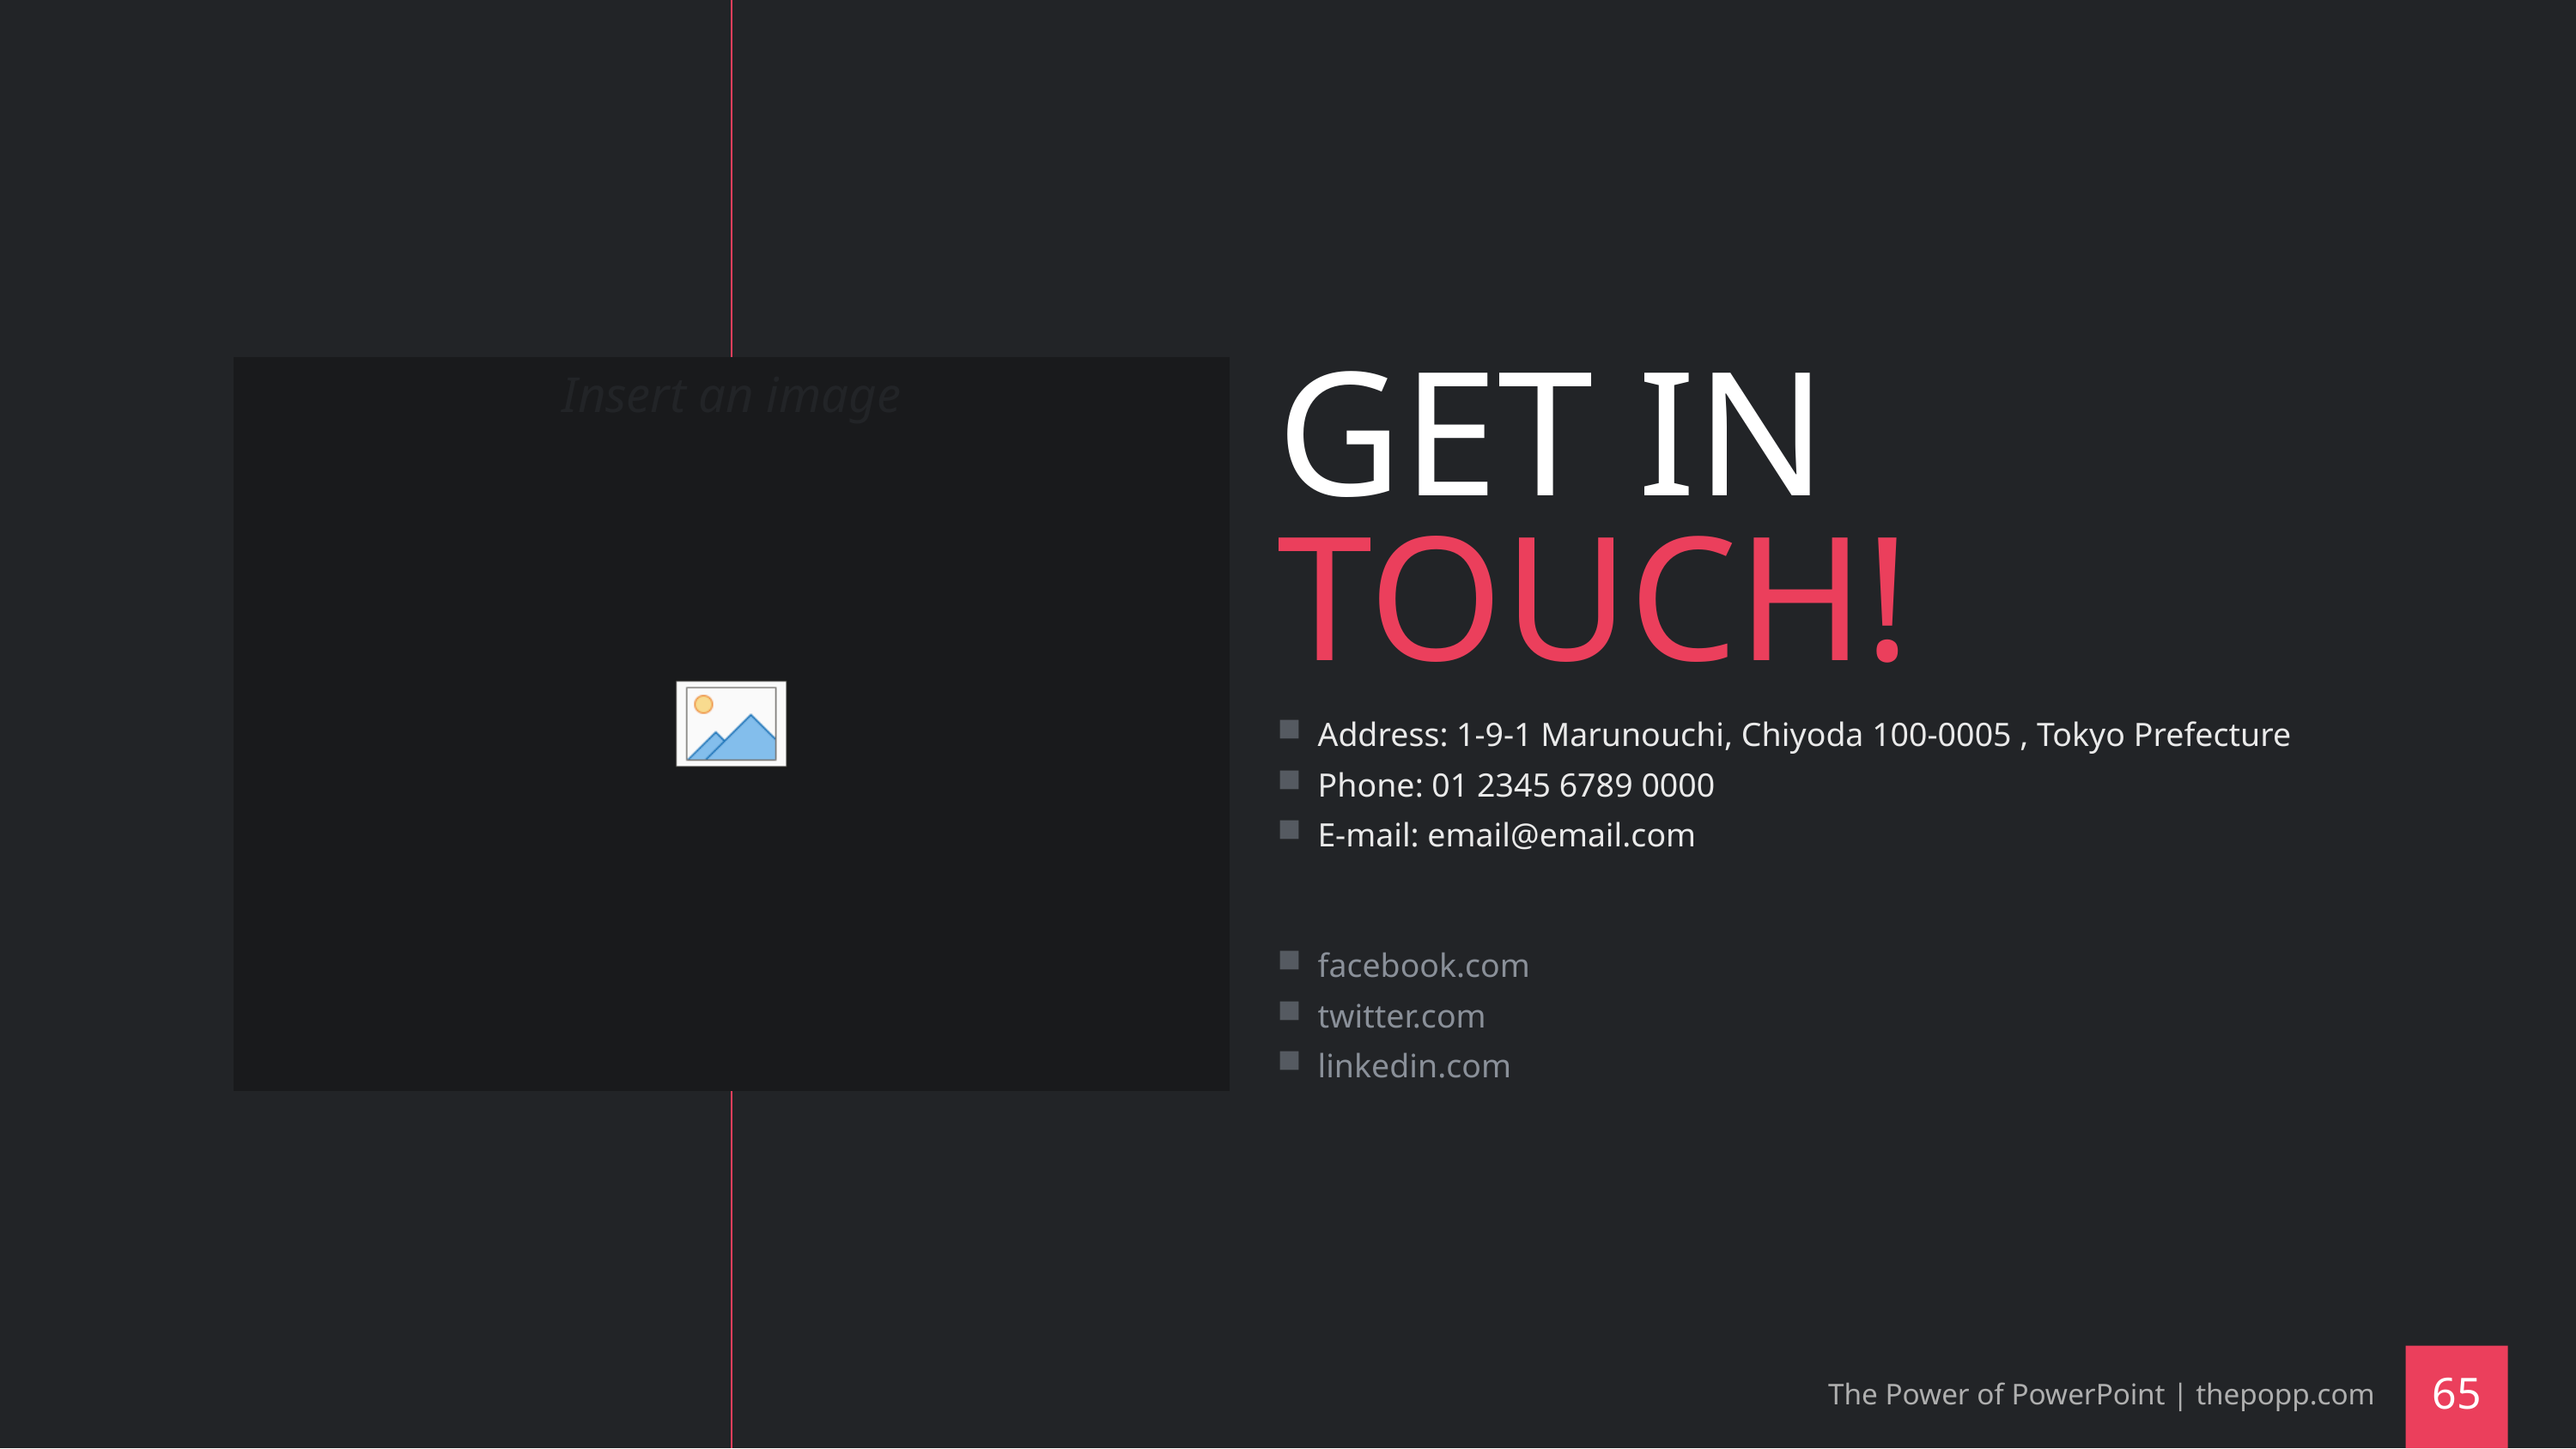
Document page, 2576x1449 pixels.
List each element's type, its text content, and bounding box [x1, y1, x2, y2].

slide_number 65 [2404, 1356, 2509, 1434]
list facebook.com twitter.com linkedin.com [1264, 903, 2478, 1091]
title GET IN TOUCH! [1264, 357, 2478, 696]
footer The Power of PowerPoint | thepopp.com [1519, 1356, 2389, 1434]
picture [234, 357, 1230, 1091]
list Address: 1-9-1 Marunouchi, Chiyoda 100-0005 , Tokyo Prefecture Phone: 01 2345 6789 0000 E-mail: email@email.com [1264, 696, 2478, 869]
